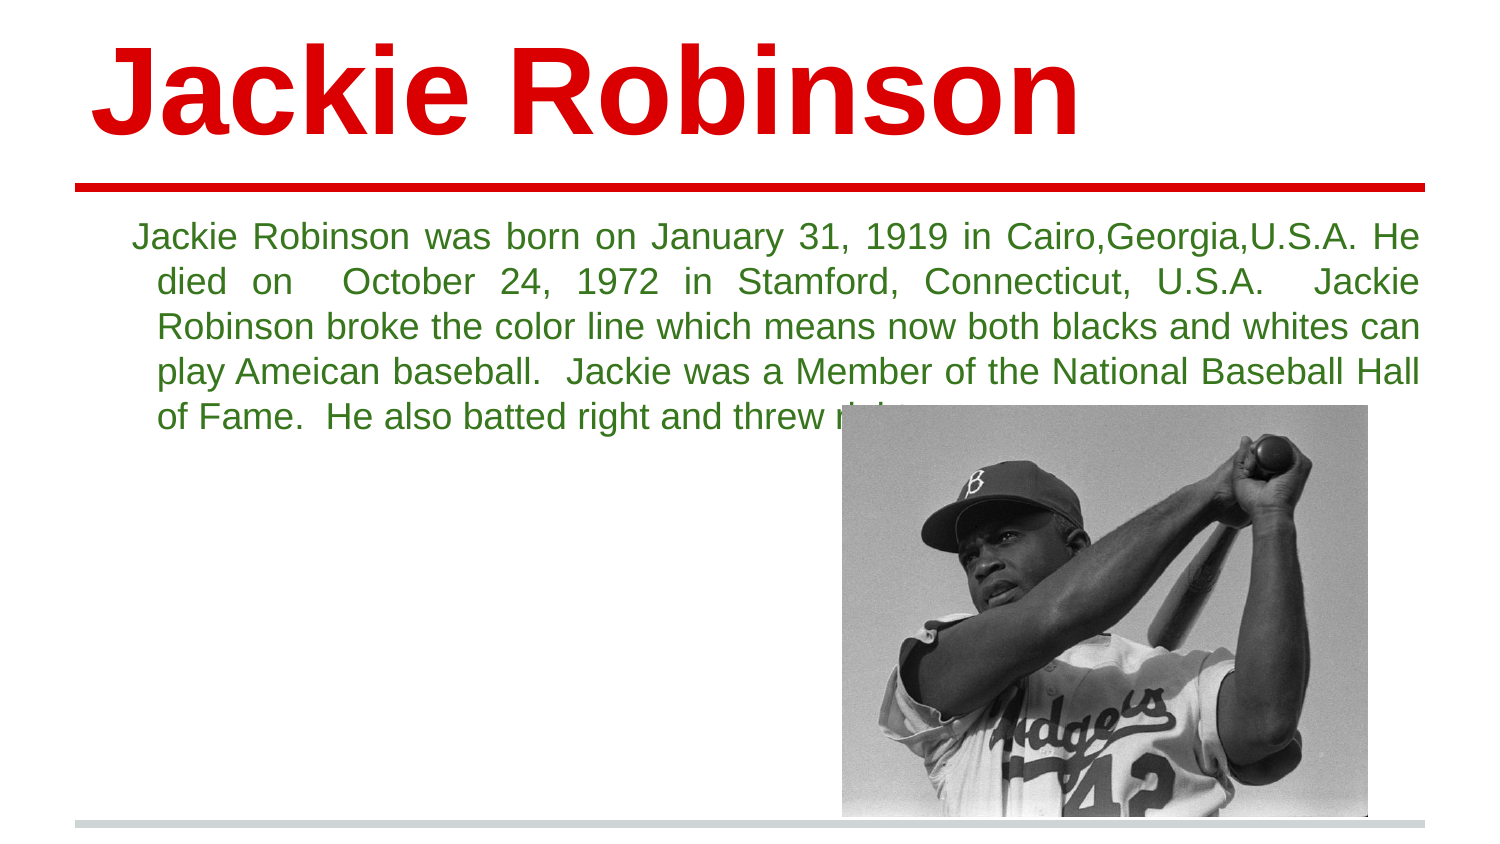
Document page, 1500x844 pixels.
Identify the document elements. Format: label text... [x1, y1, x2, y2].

list Jackie Robinson was born on January 31, 1919 in Cairo,Georgia,U.S.A. He died on October 24, 1972 in Stamford, Connecticut, U.S.A. Jackie Robinson broke the color line which means now both blacks and whites can play Ameican baseball. Jackie was a Member of the National Baseball Hall of Fame. He also batted right and threw right. [85, 196, 1436, 793]
title Jackie Robinson [75, 33, 1425, 175]
picture [841, 405, 1368, 817]
